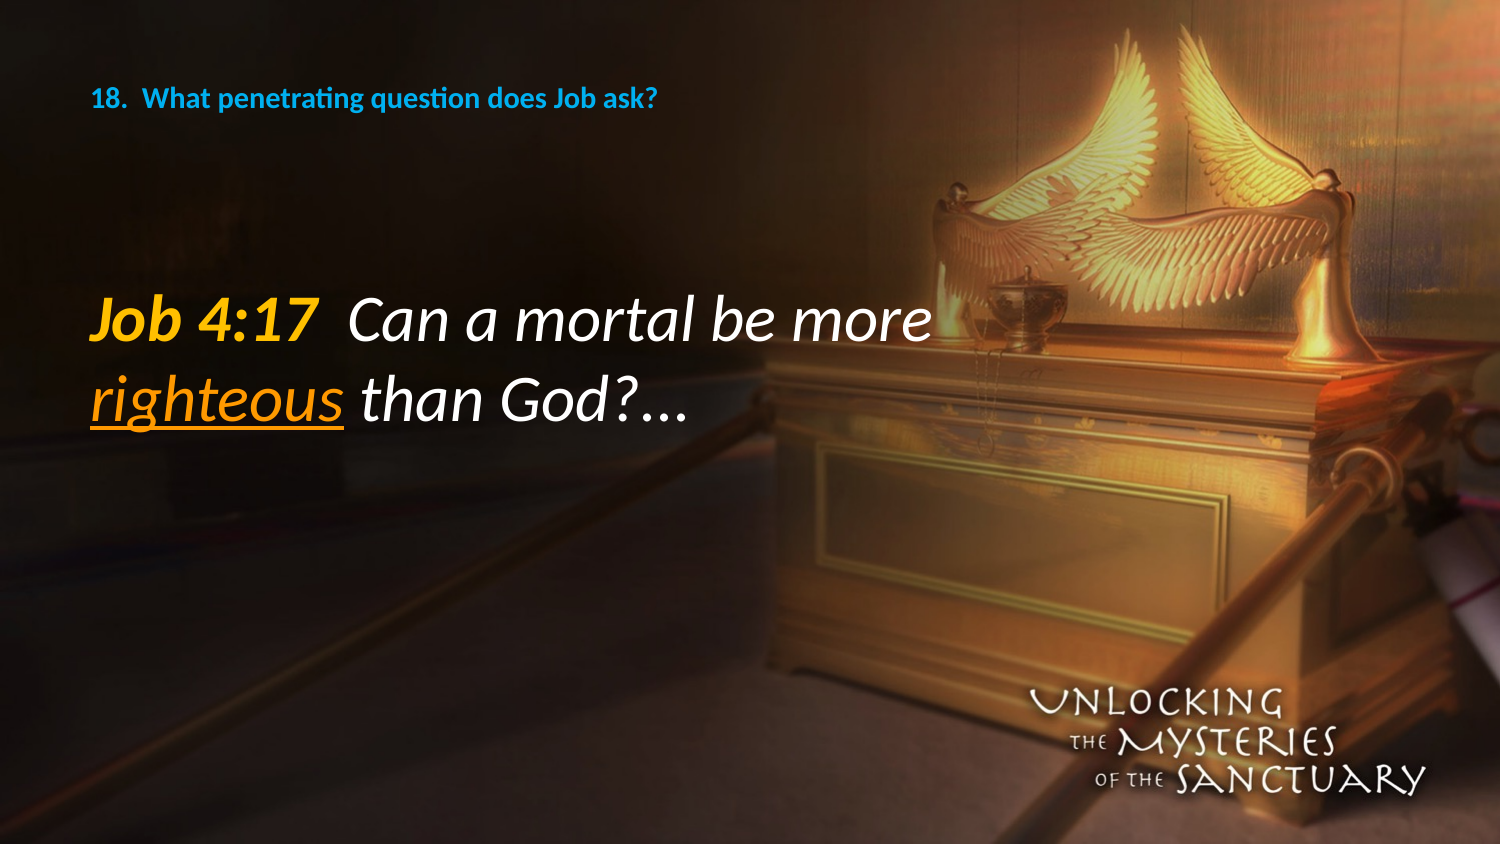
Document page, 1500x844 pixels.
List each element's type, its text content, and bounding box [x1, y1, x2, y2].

list Job 4:17 Can a mortal be more righteous than God?... [75, 267, 953, 754]
picture [0, 0, 1500, 844]
title 18. What penetrating question does Job ask? [75, 33, 1425, 175]
